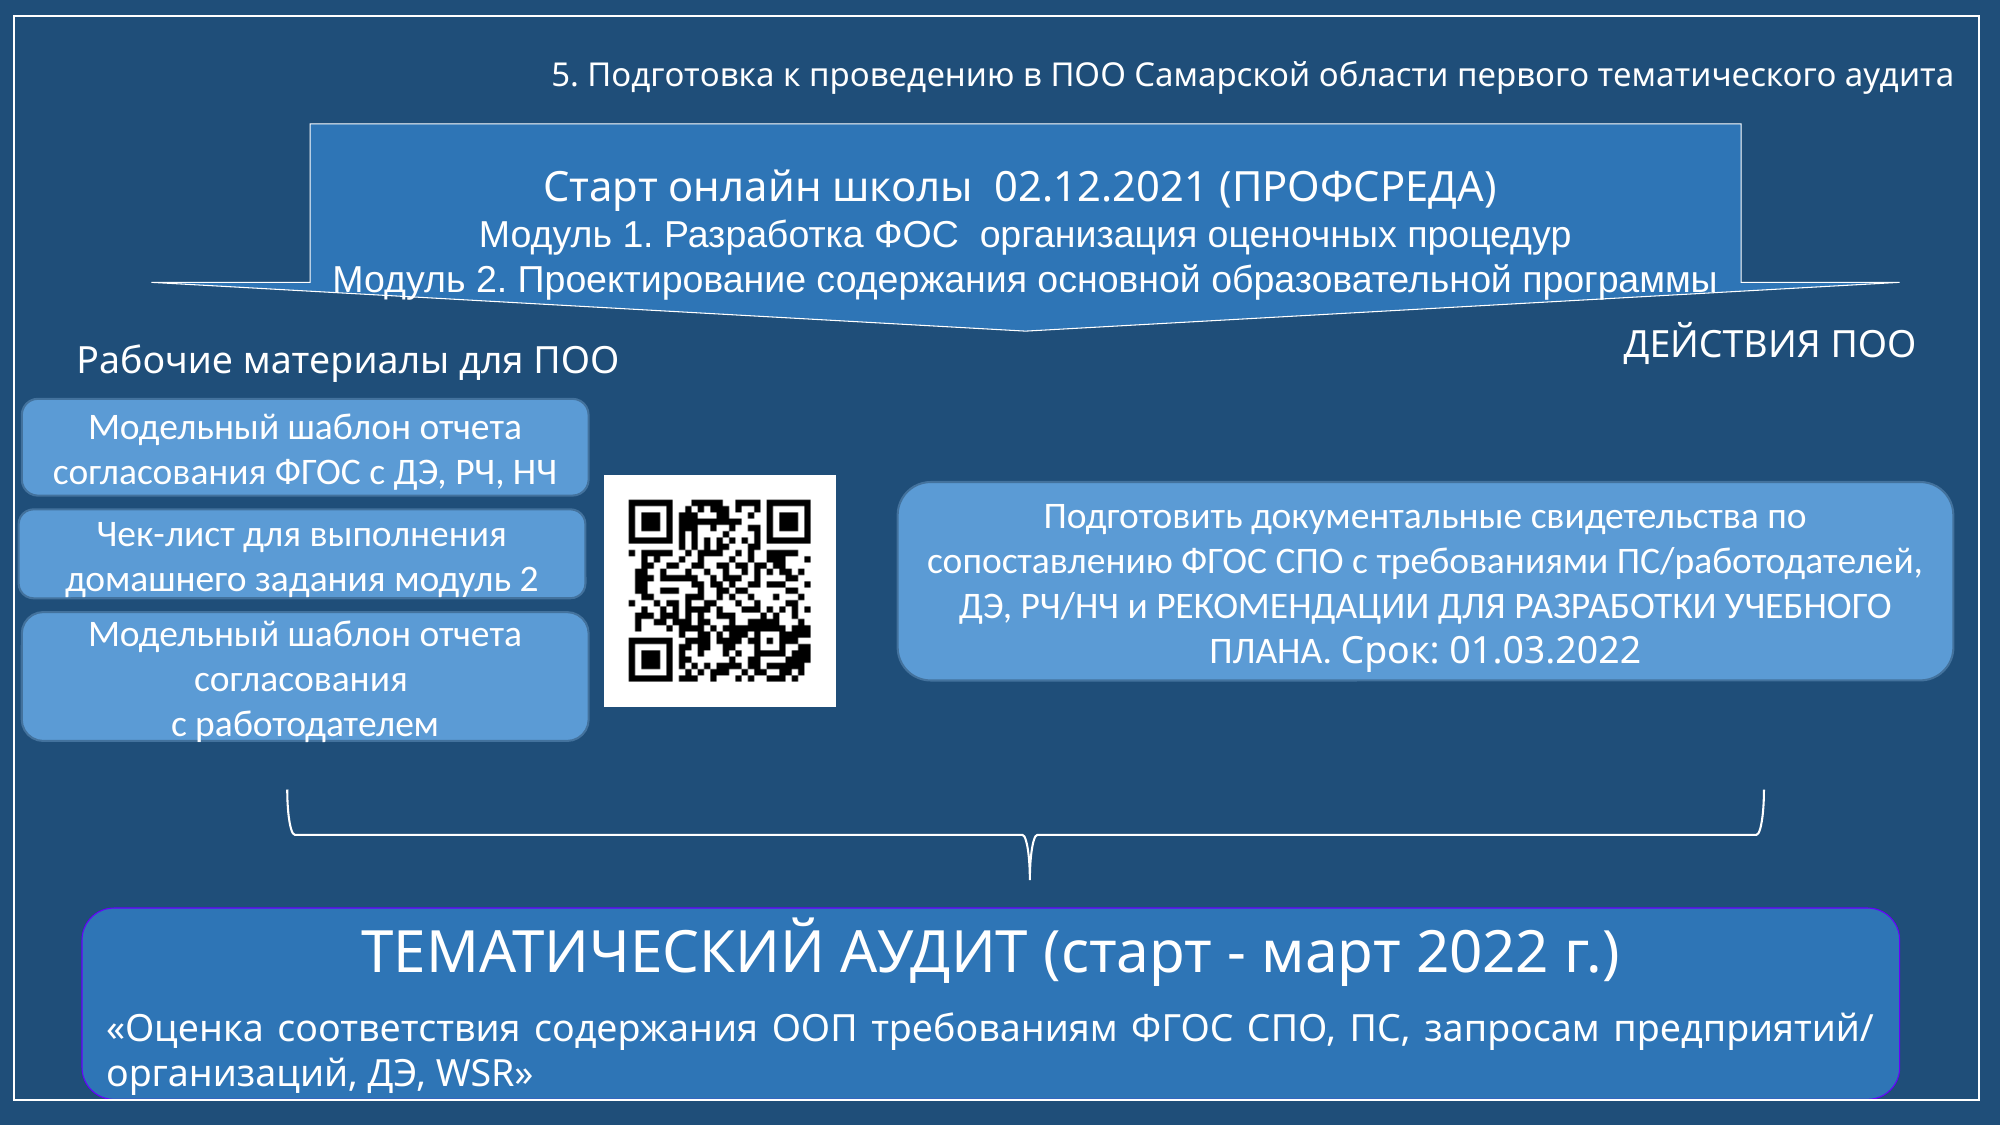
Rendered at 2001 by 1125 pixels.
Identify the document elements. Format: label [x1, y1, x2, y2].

picture [604, 475, 836, 707]
text_box [13, 15, 1980, 1101]
